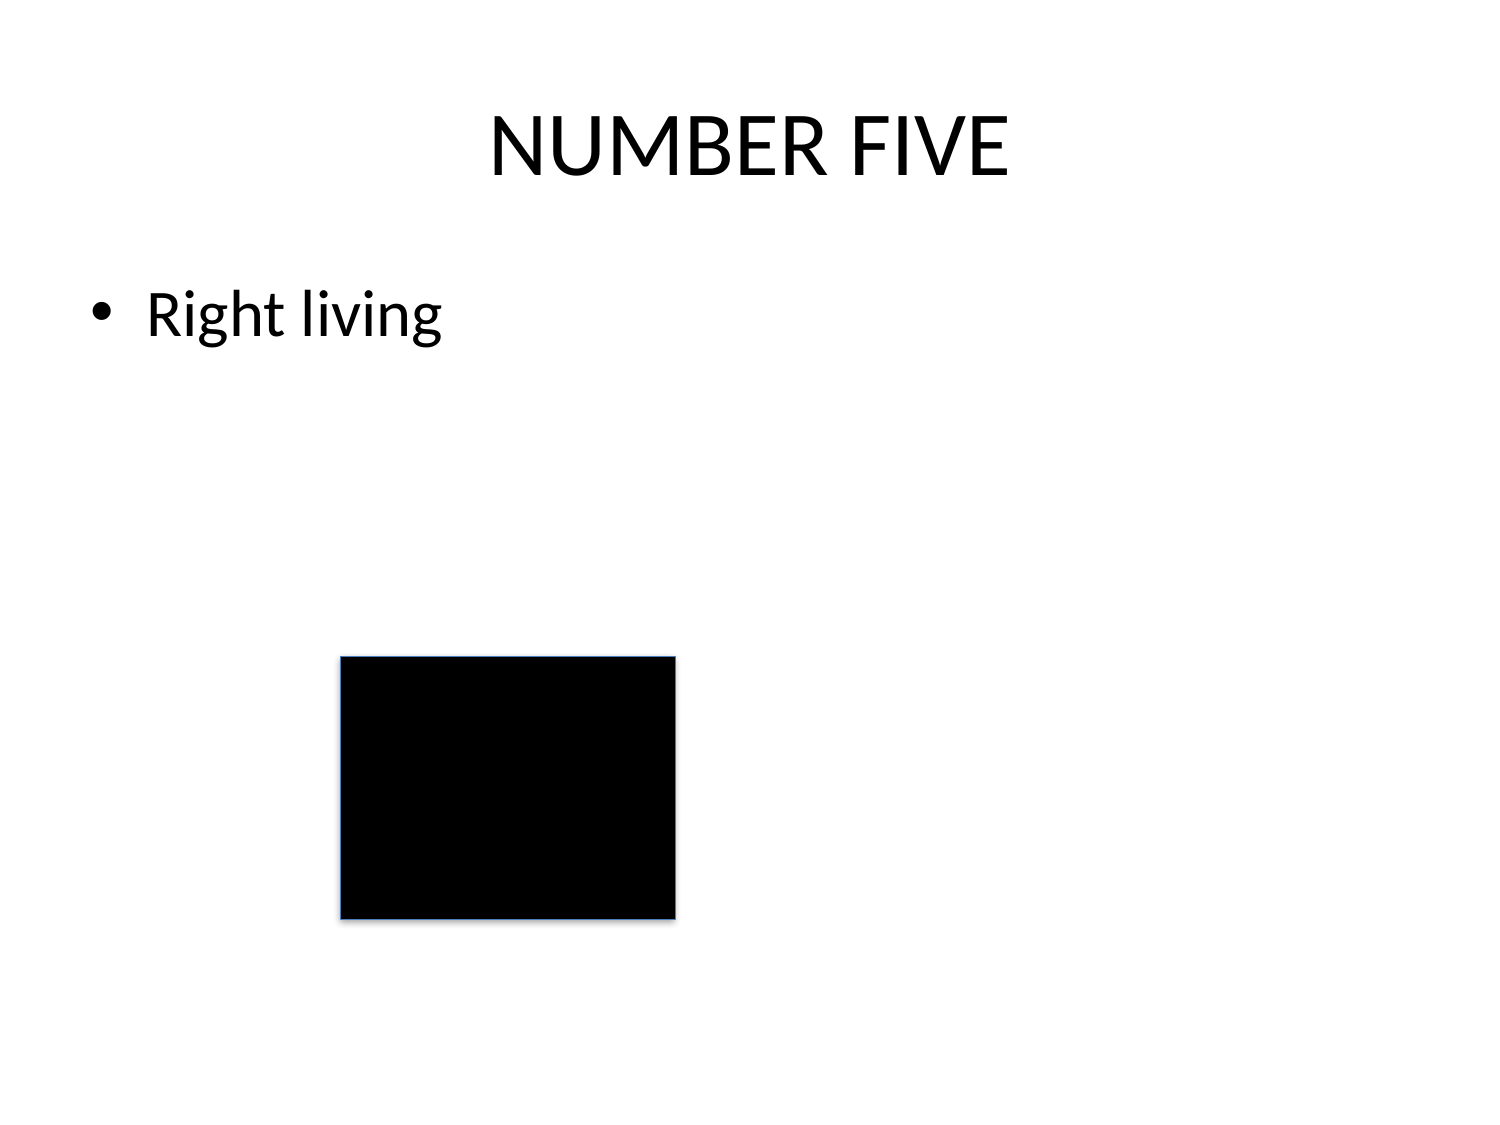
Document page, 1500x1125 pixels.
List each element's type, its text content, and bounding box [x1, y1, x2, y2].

title NUMBER FIVE [75, 45, 1425, 233]
list Right living [75, 262, 1425, 406]
text_box [340, 656, 676, 920]
